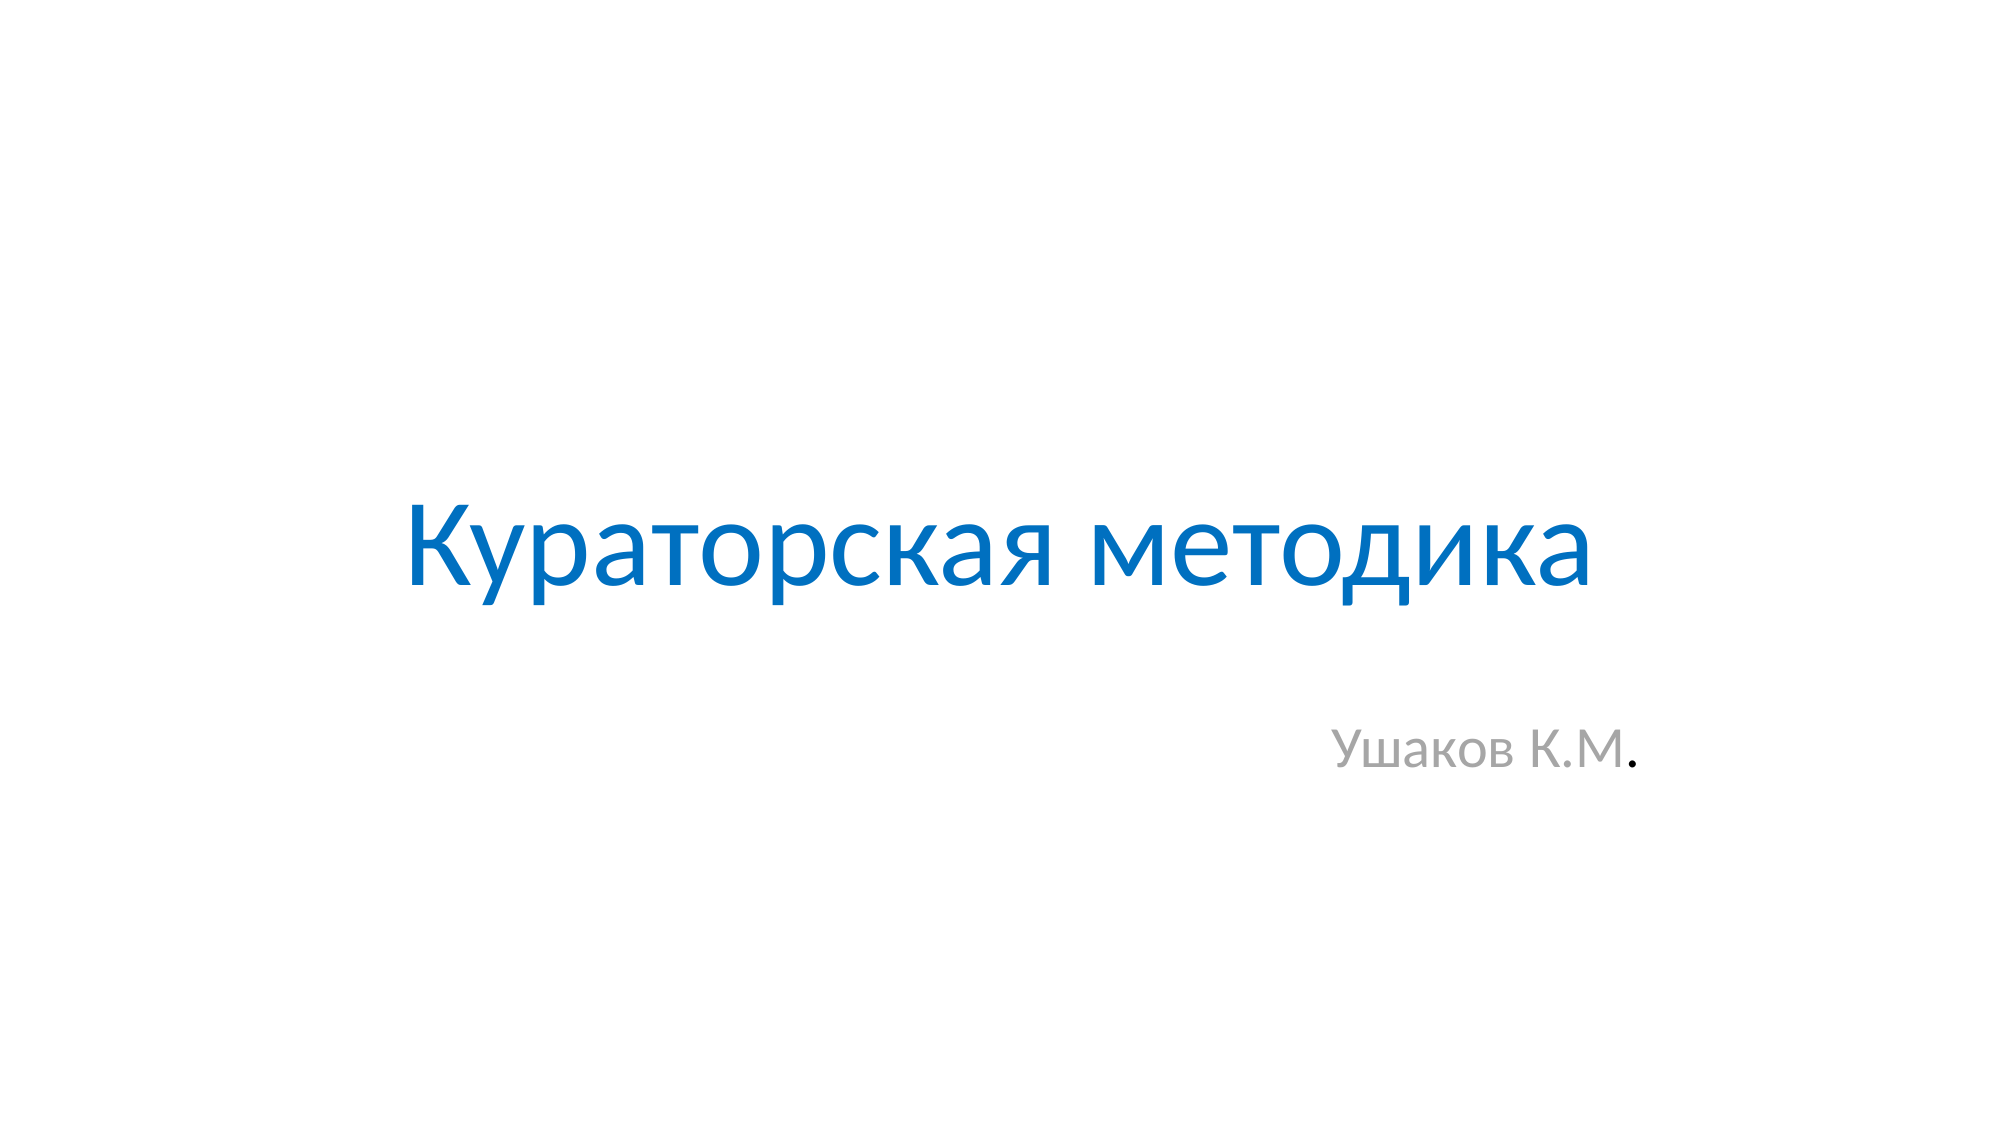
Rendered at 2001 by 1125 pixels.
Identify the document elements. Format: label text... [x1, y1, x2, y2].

list Кураторская методика Ушаков К.М. [137, 299, 1863, 1014]
